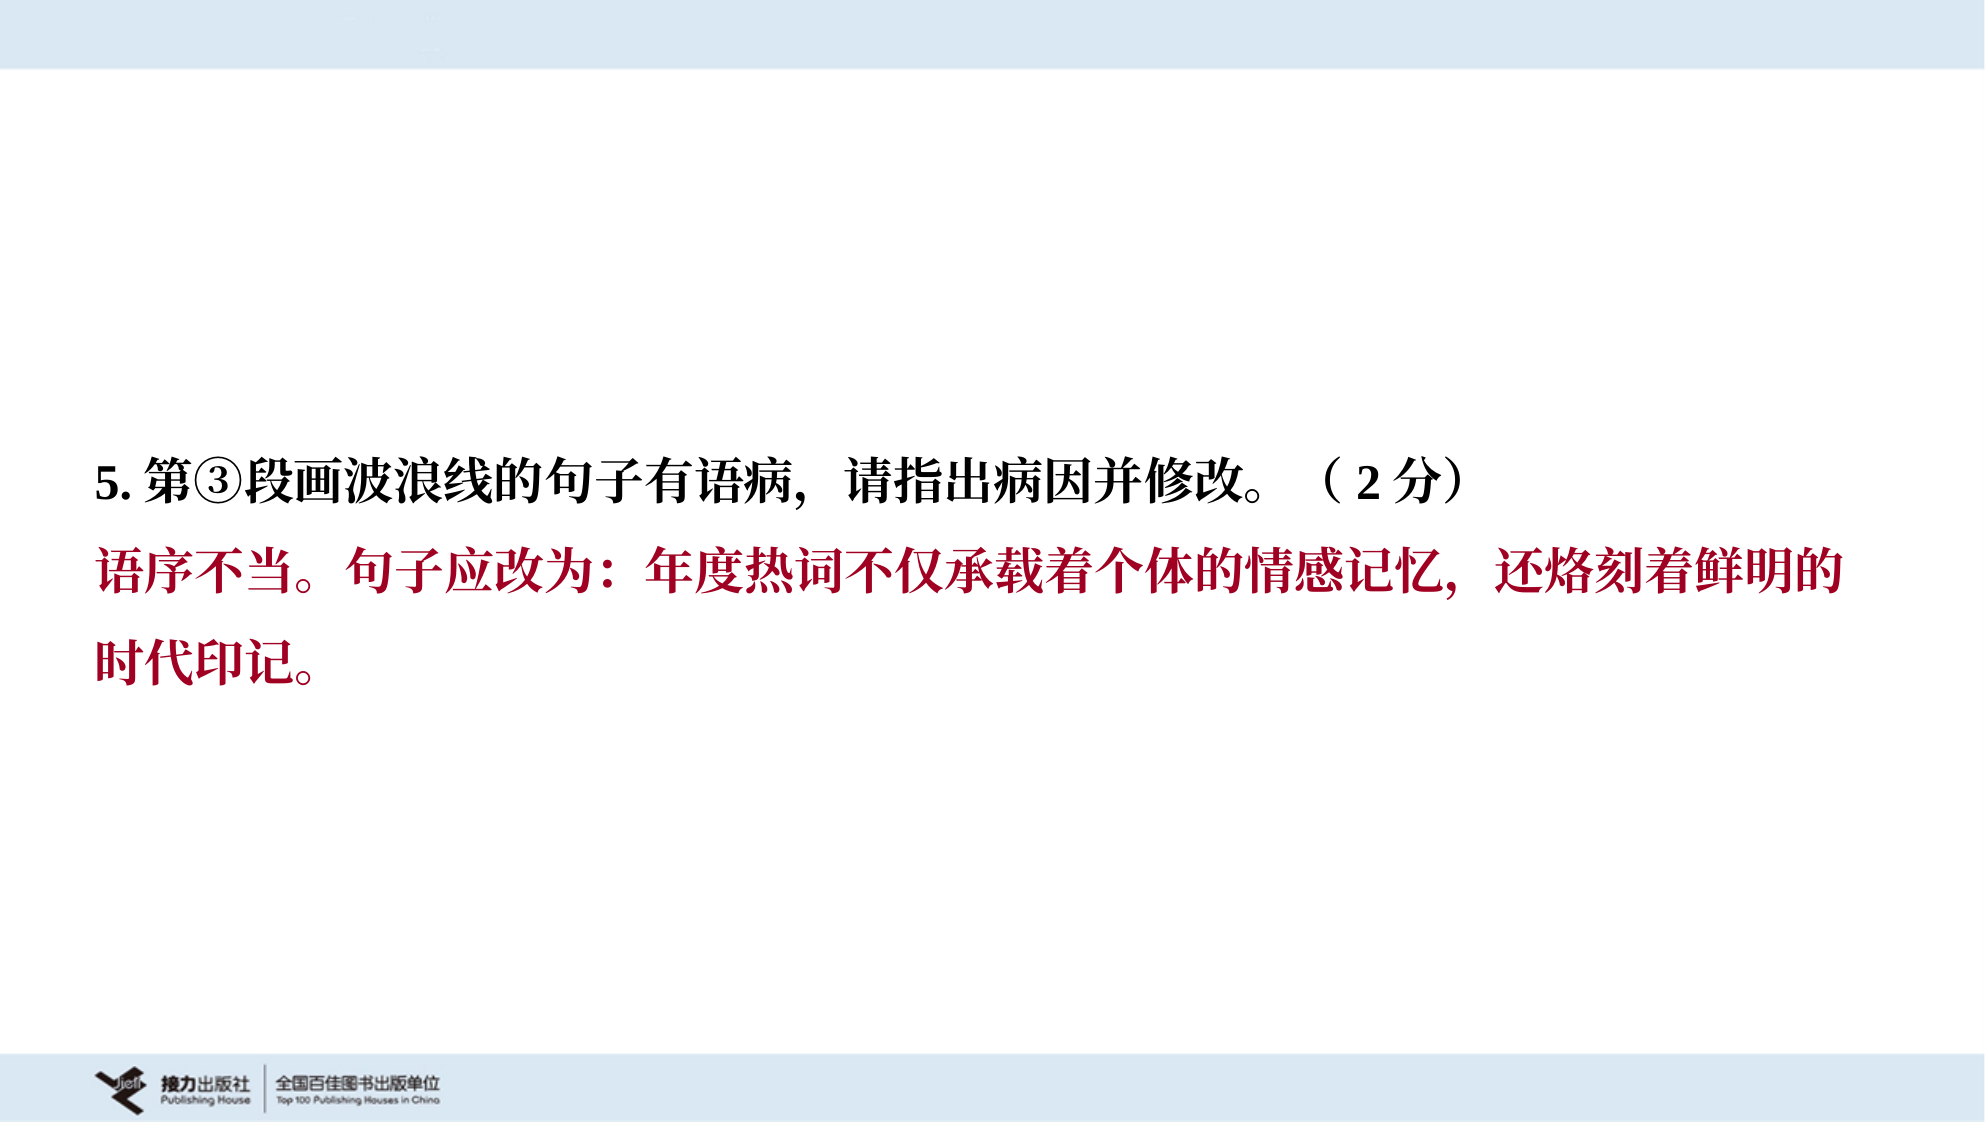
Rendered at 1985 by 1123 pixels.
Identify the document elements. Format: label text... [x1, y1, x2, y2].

text_box 语序不当。句子应改为：年度热词不仅承载着个体的情感记忆，还烙刻着鲜明的 时代印记。 [94, 507, 1892, 692]
text_box 5.第③段画波浪线的句子有语病，请指出病因并修改。（2分） [94, 422, 1892, 507]
picture [0, 0, 1985, 1122]
